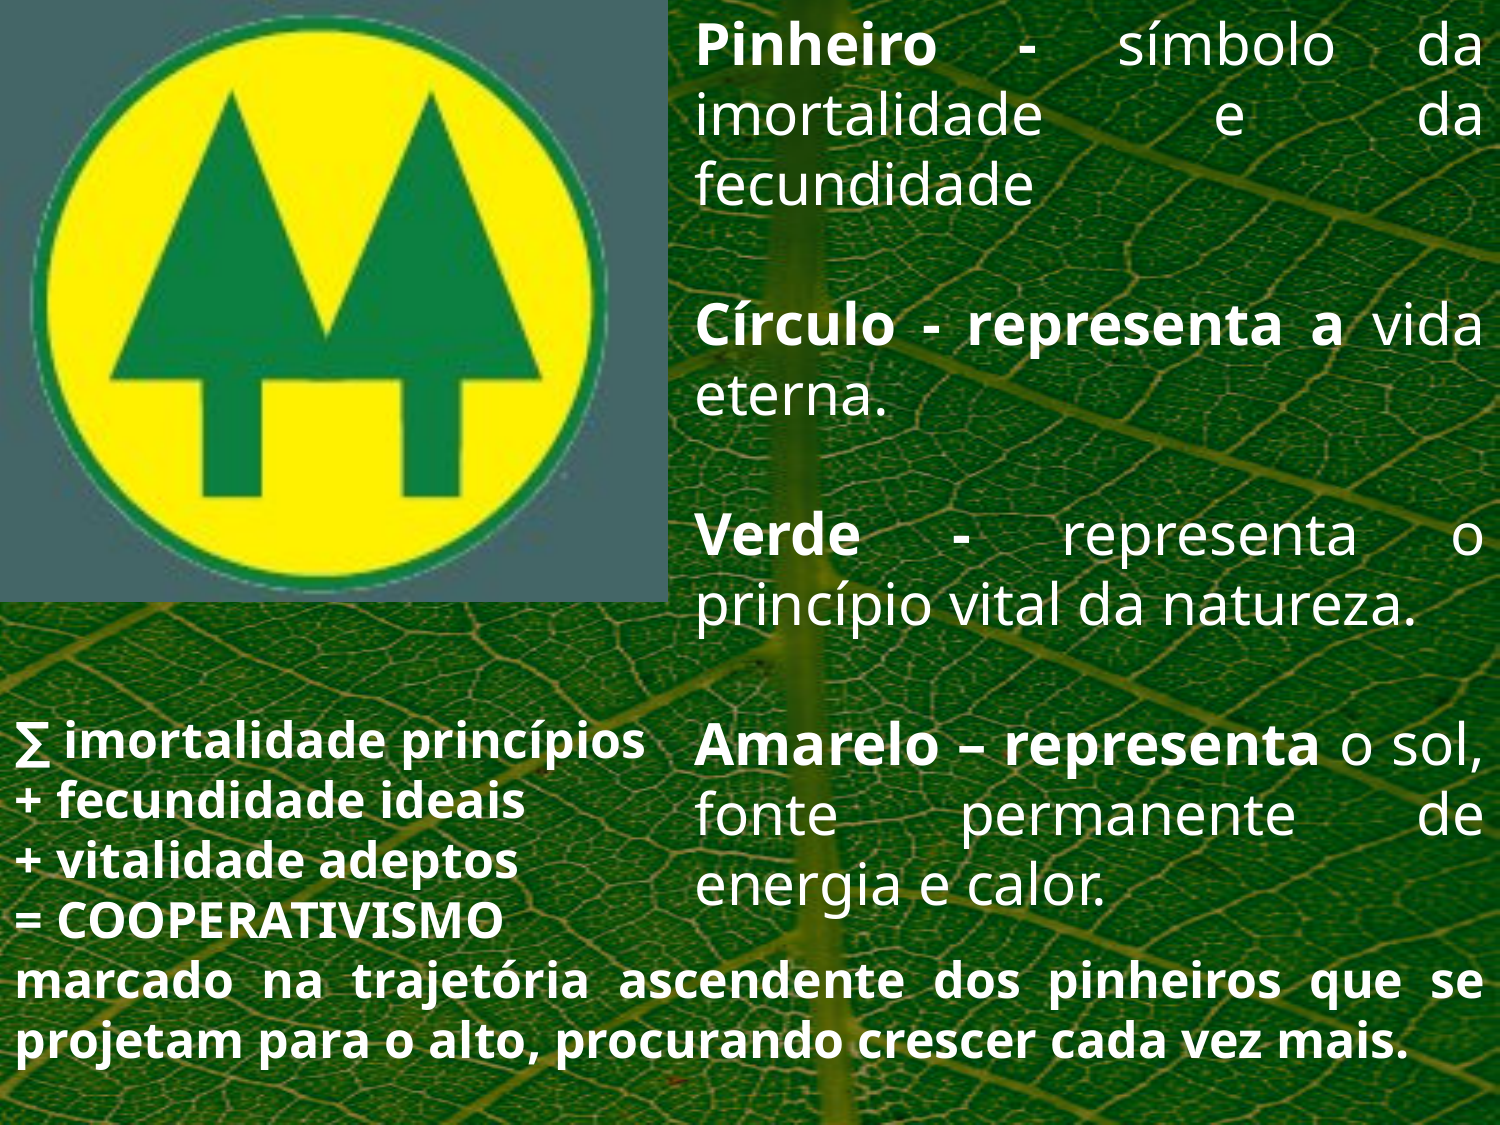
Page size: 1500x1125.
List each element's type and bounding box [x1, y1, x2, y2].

picture [0, 0, 669, 603]
list [0, 0, 1500, 1125]
